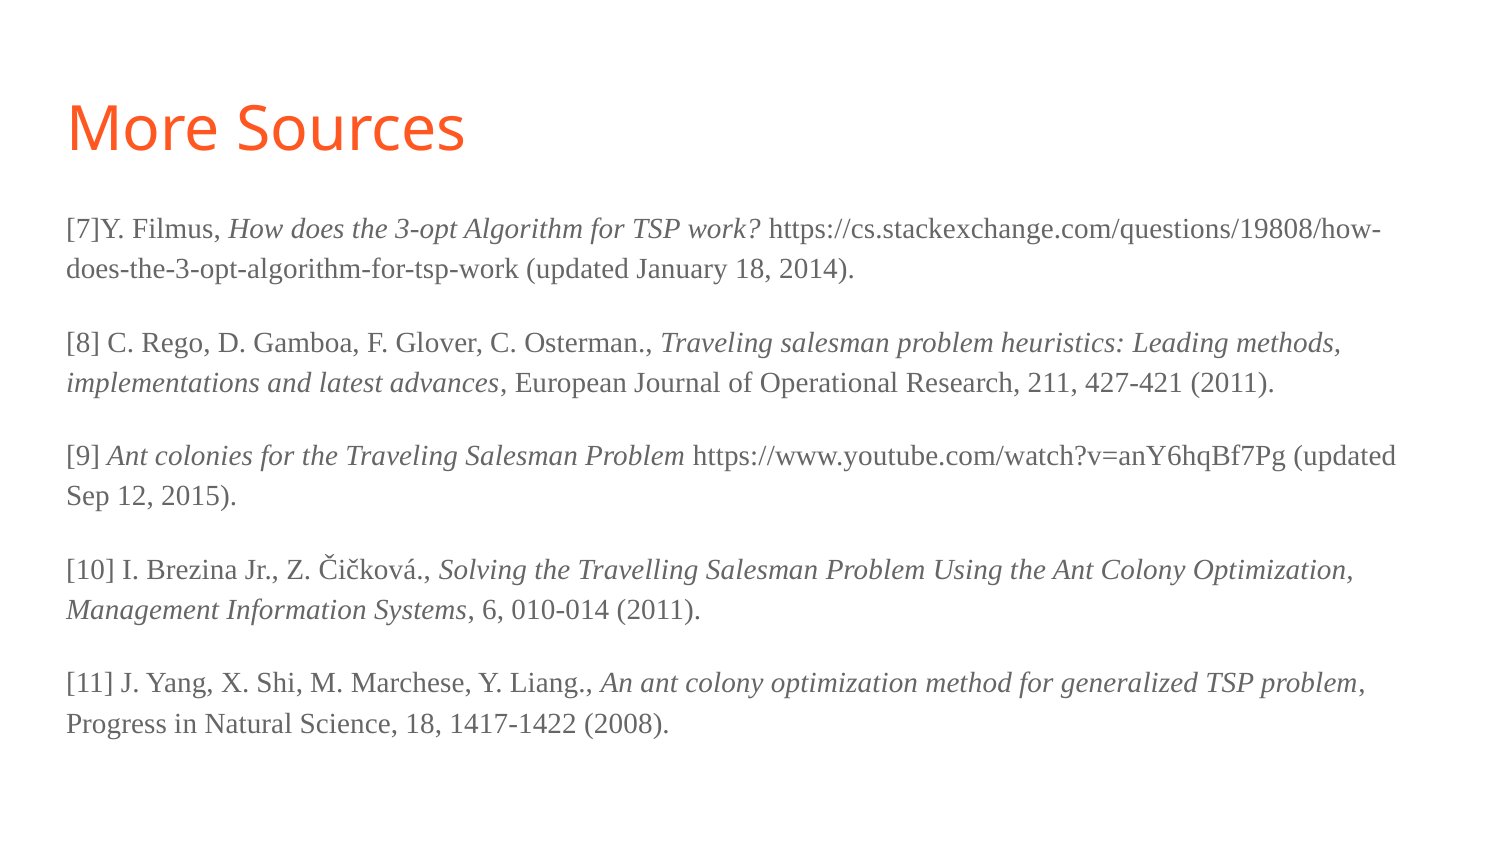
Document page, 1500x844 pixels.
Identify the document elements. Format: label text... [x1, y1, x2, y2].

list [7]Y. Filmus, How does the 3-opt Algorithm for TSP work? https://cs.stackexchange.com/questions/19808/how-does-the-3-opt-algorithm-for-tsp-work (updated January 18, 2014). [8] C. Rego, D. Gamboa, F. Glover, C. Osterman., Traveling salesman problem heuristics: Leading methods, implementations and latest advances, European Journal of Operational Research, 211, 427-421 (2011). [9] Ant colonies for the Traveling Salesman Problem https://www.youtube.com/watch?v=anY6hqBf7Pg (updated Sep 12, 2015). [10] I. Brezina Jr., Z. Čičková., Solving the Travelling Salesman Problem Using the Ant Colony Optimization, Management Information Systems, 6, 010-014 (2011). [11] J. Yang, X. Shi, M. Marchese, Y. Liang., An ant colony optimization method for generalized TSP problem, Progress in Natural Science, 18, 1417-1422 (2008). [51, 189, 1449, 750]
title More Sources [51, 72, 1449, 167]
